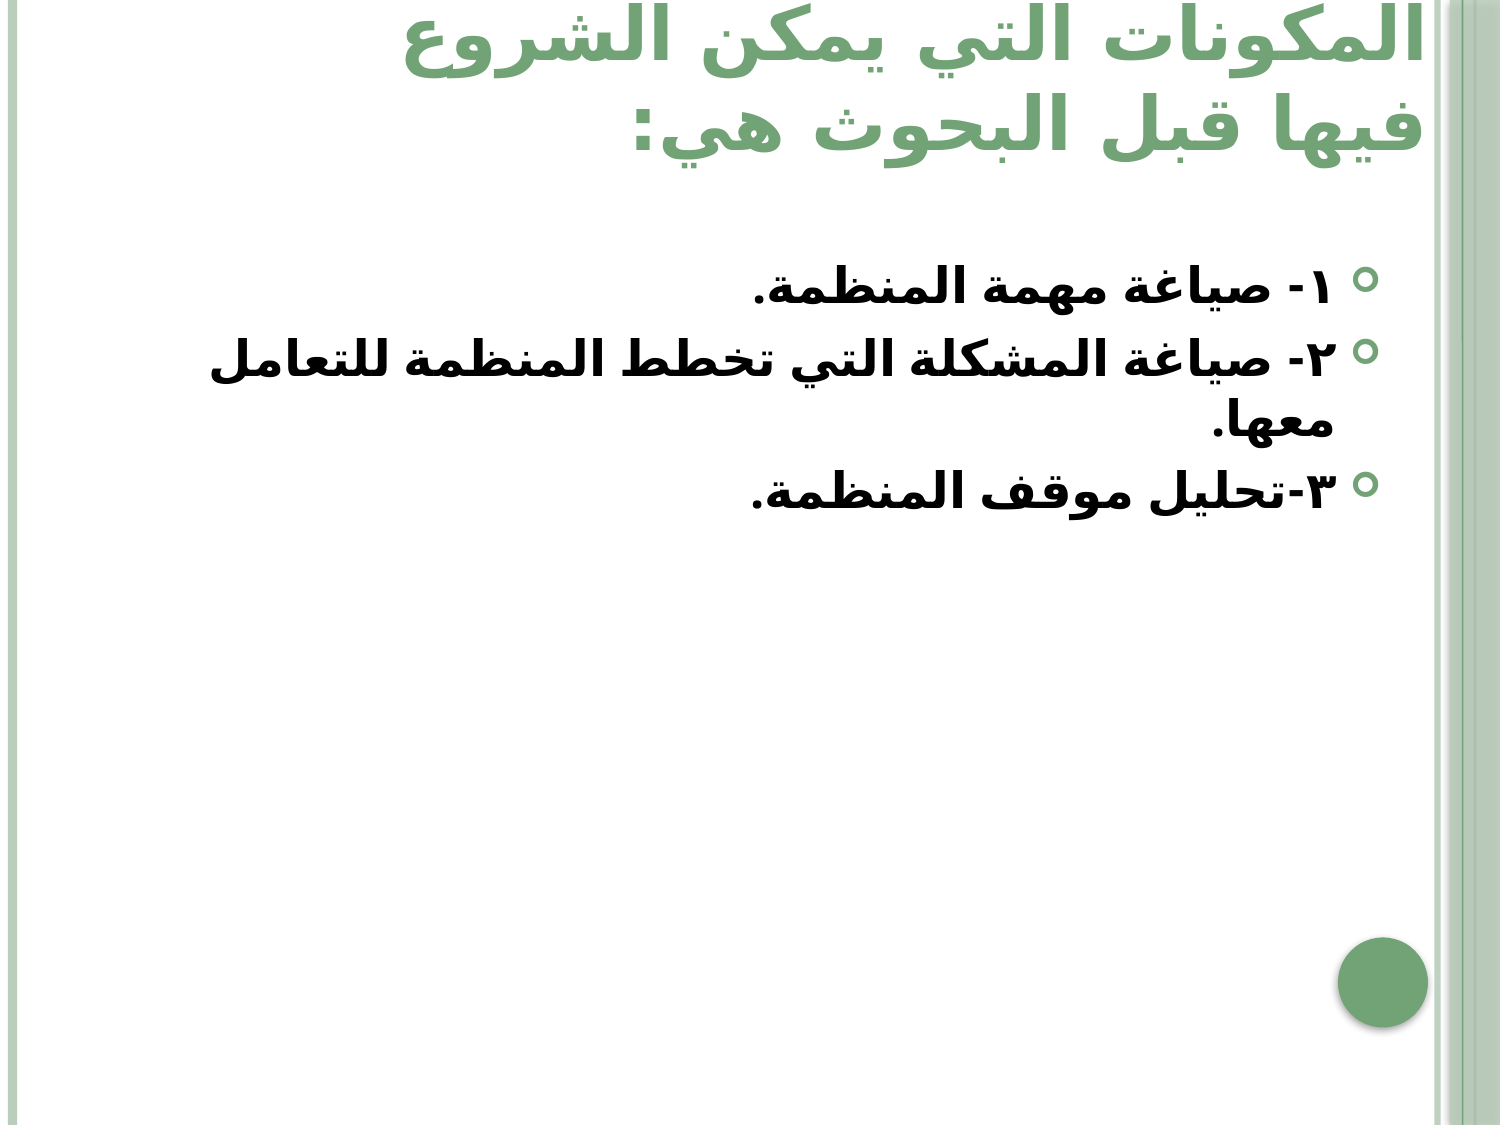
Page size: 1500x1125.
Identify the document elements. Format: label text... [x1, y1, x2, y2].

list ١- صياغة مهمة المنظمة. ٢- صياغة المشكلة التي تخطط المنظمة للتعامل معها. ٣-تحليل موقف المنظمة. [88, 246, 1397, 1121]
title المكونات التي يمكن الشروع فيها قبل البحوث هي: [218, 30, 1444, 173]
